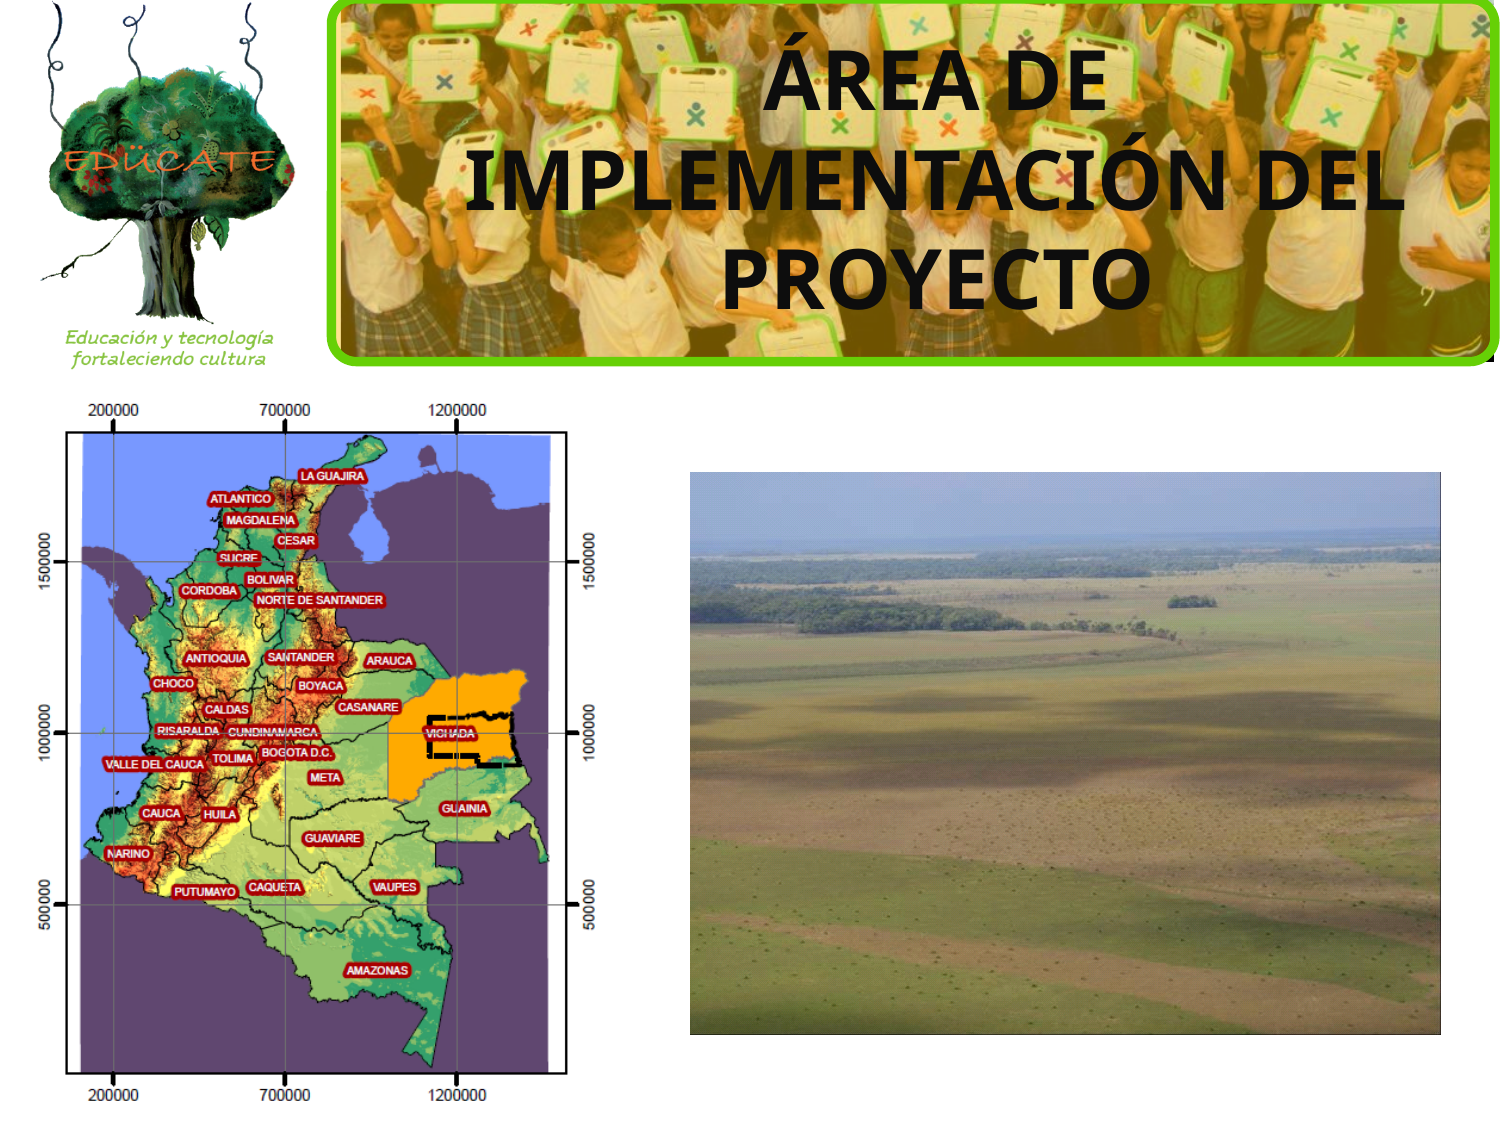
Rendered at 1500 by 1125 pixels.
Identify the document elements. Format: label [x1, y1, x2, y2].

picture [690, 472, 1441, 1036]
text_box [12, 0, 1500, 376]
picture [12, 396, 633, 1112]
